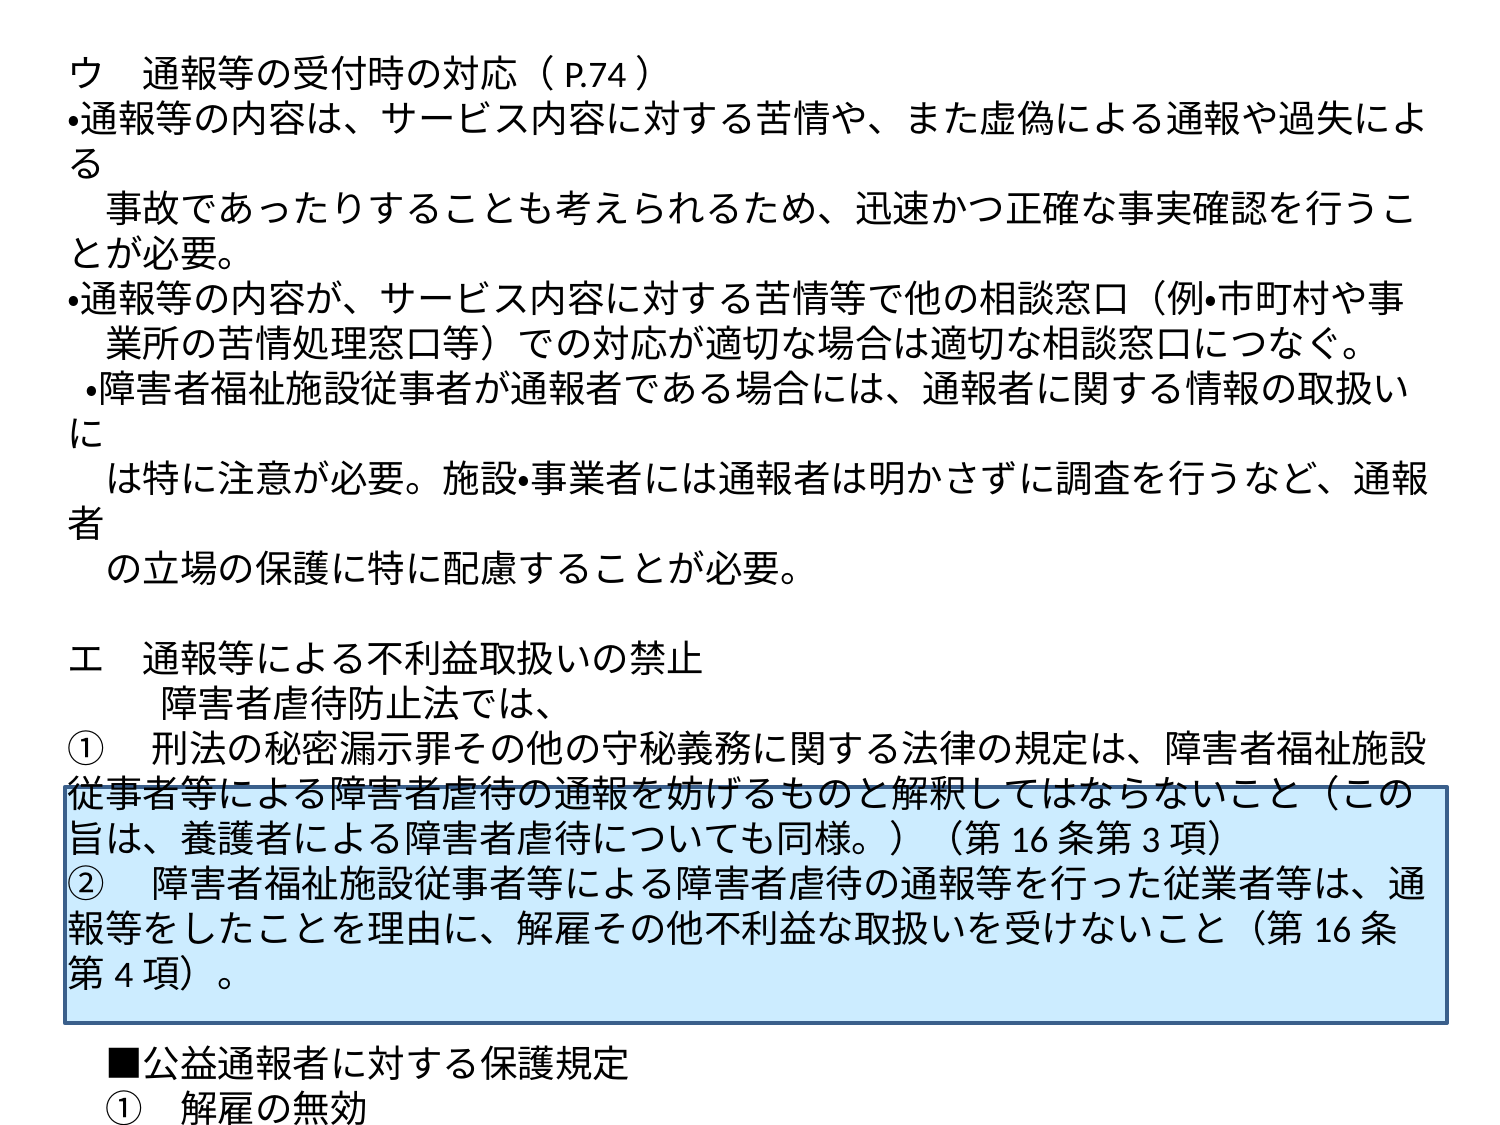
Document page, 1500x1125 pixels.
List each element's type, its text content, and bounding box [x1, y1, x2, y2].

text_box ウ 通報等の受付時の対応（P.74） ・通報等の内容は、サービス内容に対する苦情や、また虚偽による通報や過失による 事故であったりすることも考えられるため、迅速かつ正確な事実確認を行うことが必要。 ・通報等の内容が、サービス内容に対する苦情等で他の相談窓口（例・市町村や事 業所の苦情処理窓口等）での対応が適切な場合は適切な相談窓口につなぐ。 ・障害者福祉施設従事者が通報者である場合には、通報者に関する情報の取扱いに は特に注意が必要。施設・事業者には通報者は明かさずに調査を行うなど、通報者 の立場の保護に特に配慮することが必要。 エ 通報等による不利益取扱いの禁止 障害者虐待防止法では、 ① 刑法の秘密漏示罪その他の守秘義務に関する法律の規定は、障害者福祉施設従事者等による障害者虐待の通報を妨げるものと解釈してはならないこと（この旨は、養護者による障害者虐待についても同様。）（第16条第3項） ② 障害者福祉施設従事者等による障害者虐待の通報等を行った従業者等は、通報等をしたことを理由に、解雇その他不利益な取扱いを受けないこと（第16条第4項）。 ■公益通報者に対する保護規定 ① 解雇の無効 ② その他不利益な取扱い（降格、減給、訓告、自宅待機命令、給与上の差別、退職 の強要、専ら雑務に従事させること、退職金の減給・没収等）の禁止 [53, 42, 1447, 1125]
